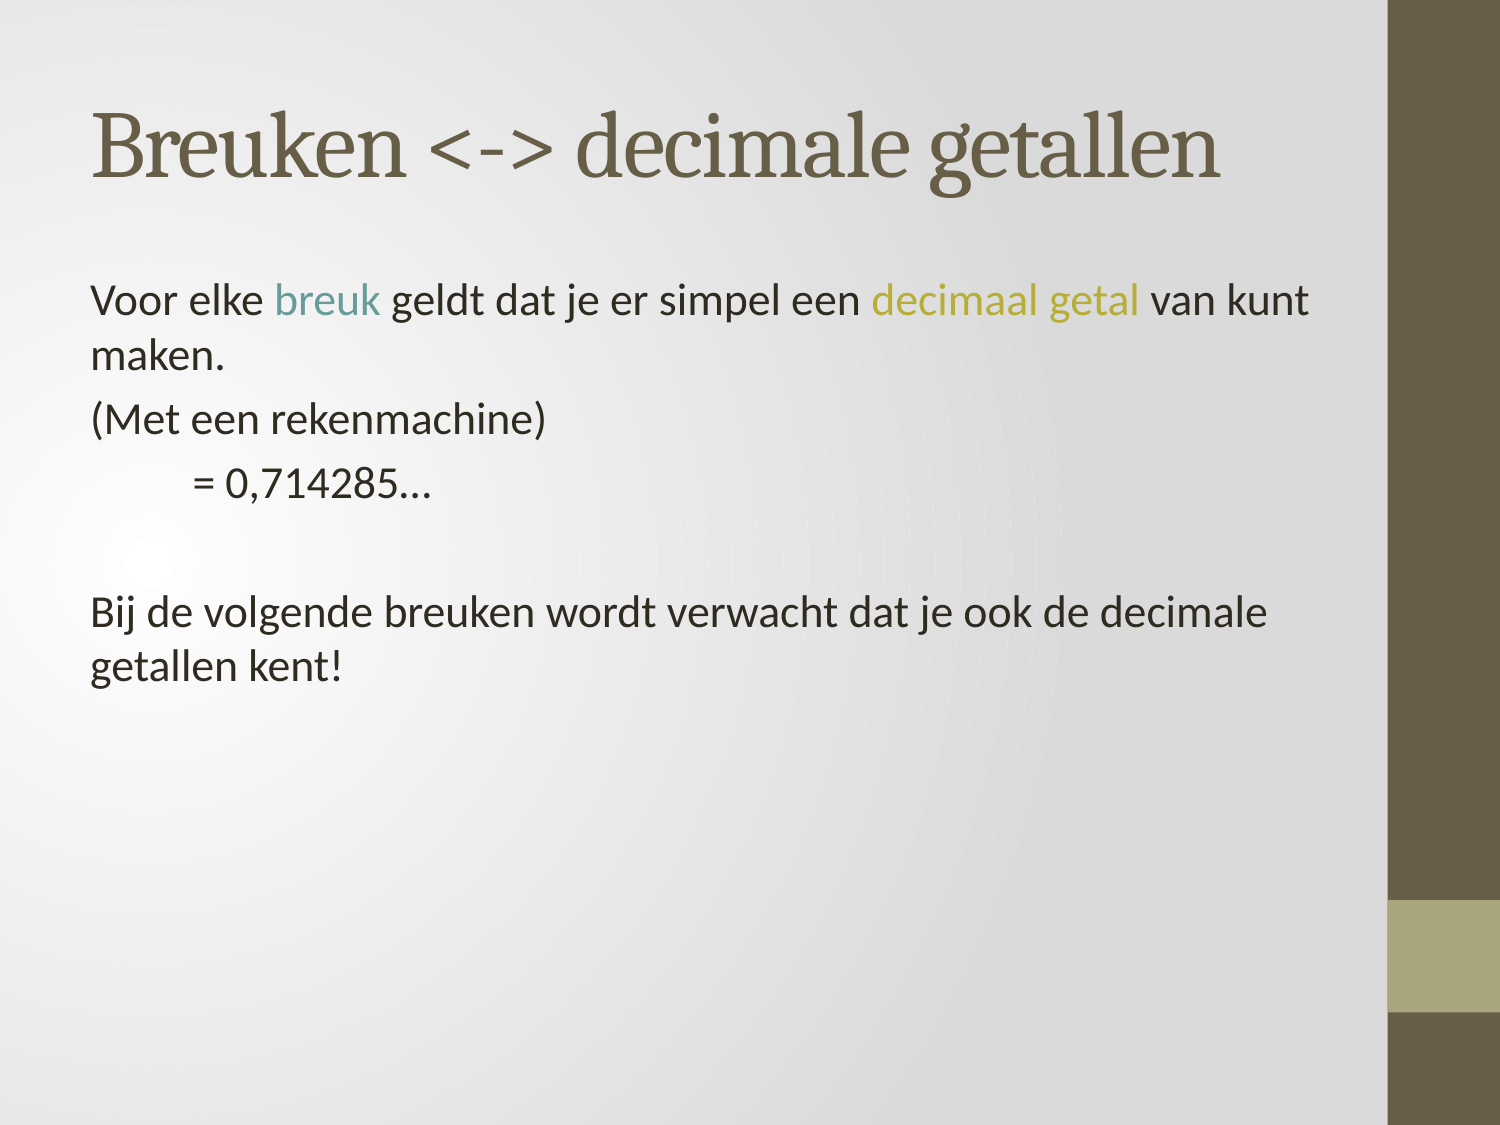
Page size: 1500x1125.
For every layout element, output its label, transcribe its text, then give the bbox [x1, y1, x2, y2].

title Breuken <-> decimale getallen [75, 45, 1325, 233]
